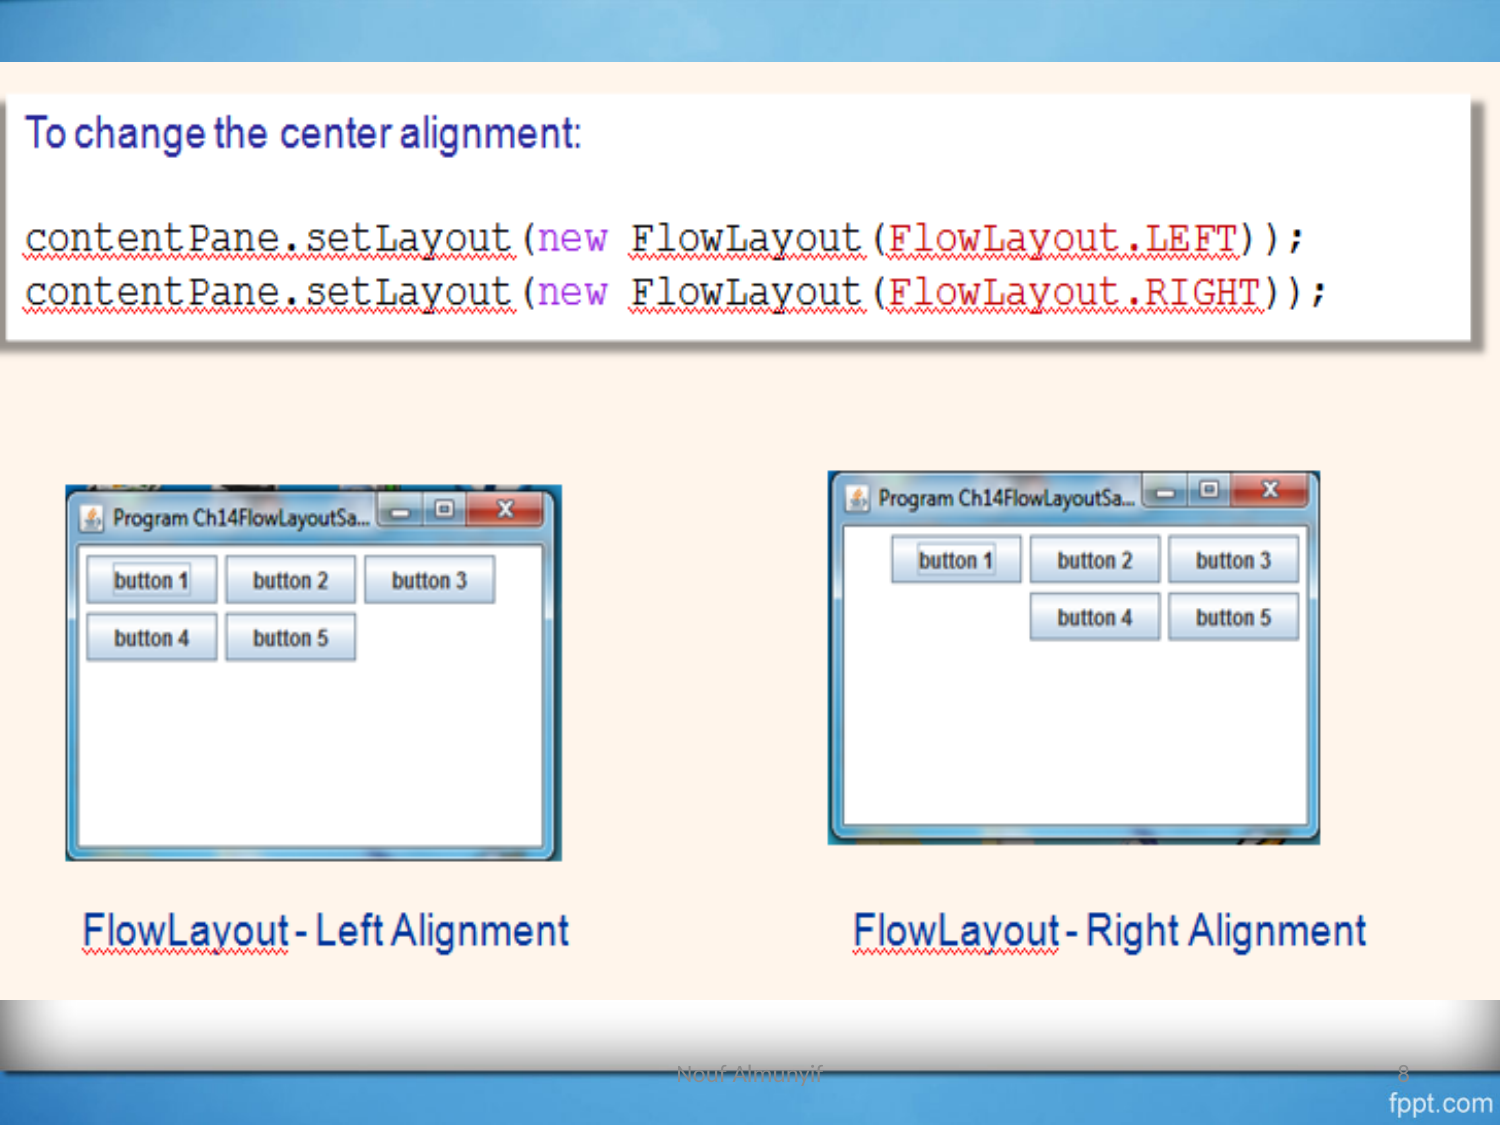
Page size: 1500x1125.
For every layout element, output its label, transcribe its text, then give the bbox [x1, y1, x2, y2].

footer Nouf Almunyif [512, 1042, 988, 1103]
picture [0, 0, 1500, 1125]
slide_number 8 [1074, 1042, 1425, 1103]
